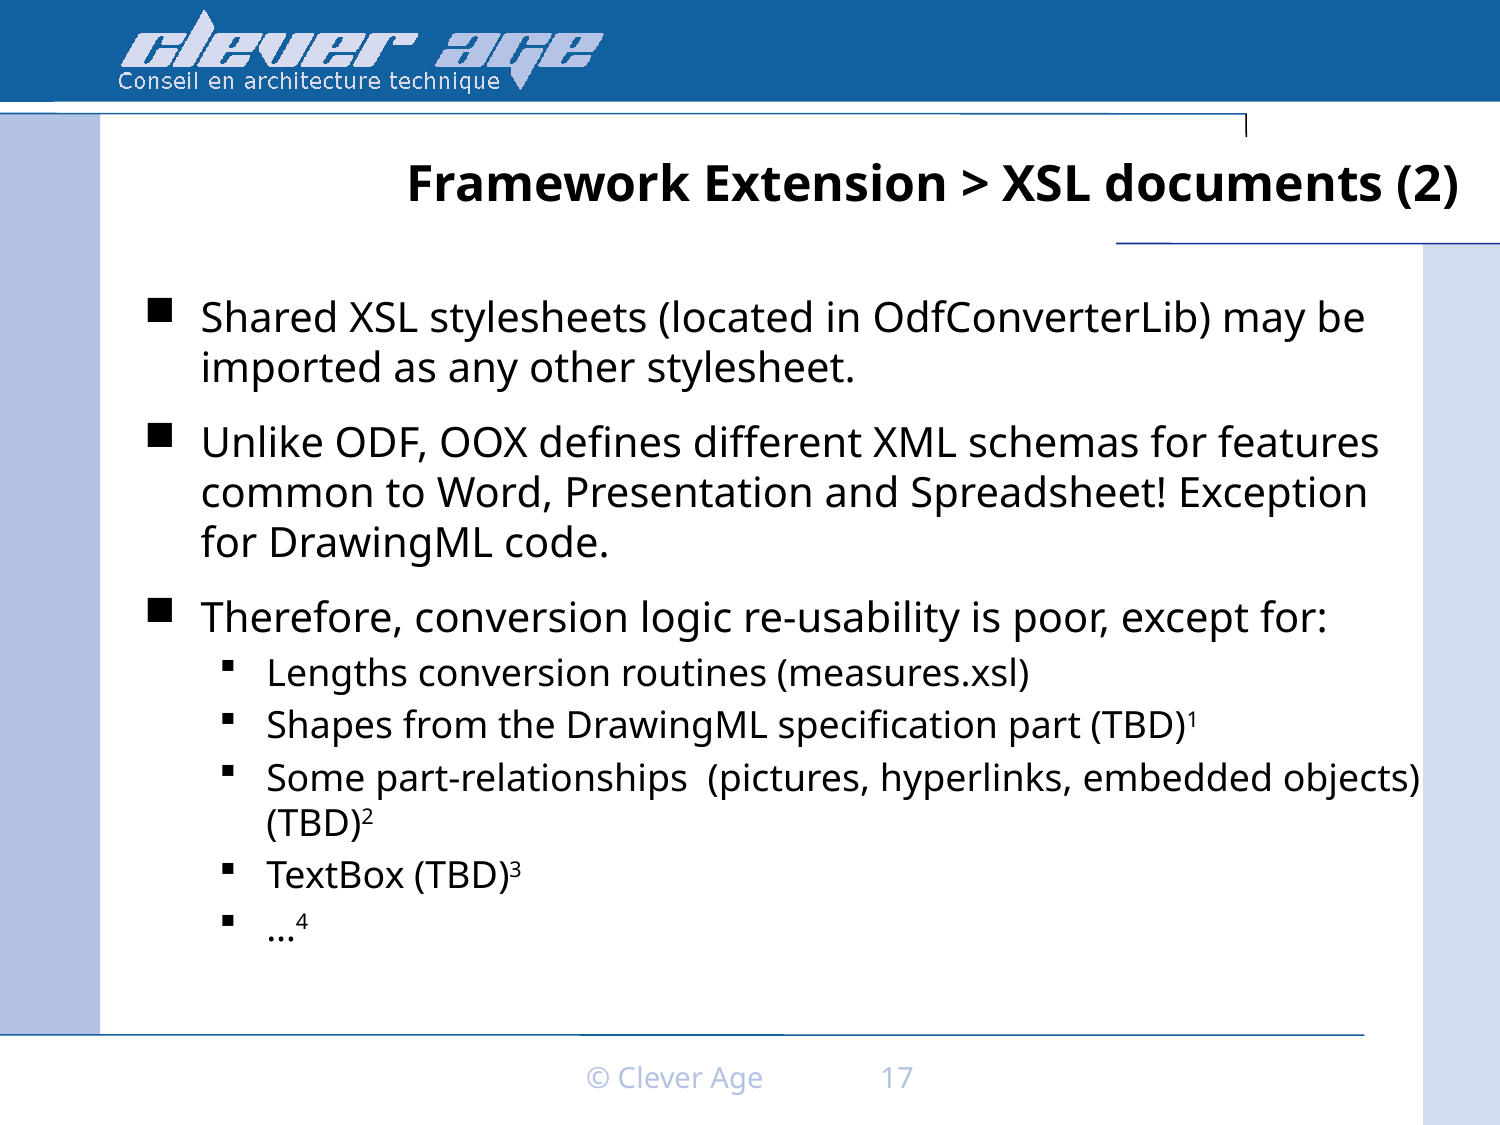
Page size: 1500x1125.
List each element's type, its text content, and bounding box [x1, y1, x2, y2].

list Shared XSL stylesheets (located in OdfConverterLib) may be imported as any other stylesheet. Unlike ODF, OOX defines different XML schemas for features common to Word, Presentation and Spreadsheet! Exception for DrawingML code. Therefore, conversion logic re-usability is poor, except for: Lengths conversion routines (measures.xsl) Shapes from the DrawingML specification part (TBD)1 Some part-relationships (pictures, hyperlinks, embedded objects) (TBD)2 TextBox (TBD)3 …4 [144, 290, 1423, 1042]
title Framework Extension > XSL documents (2) [145, 124, 1463, 238]
picture [96, 0, 620, 110]
